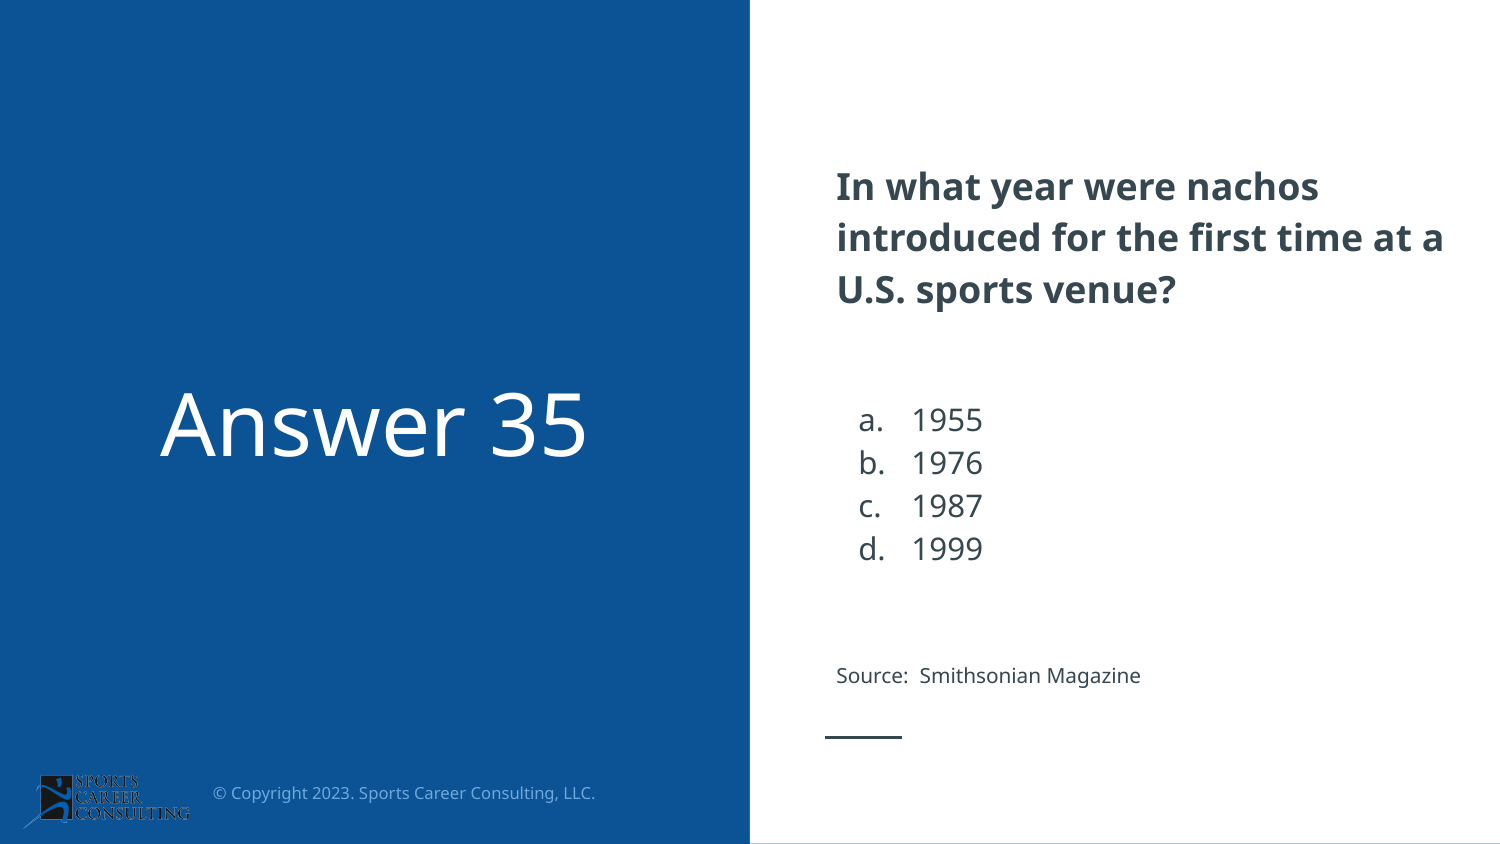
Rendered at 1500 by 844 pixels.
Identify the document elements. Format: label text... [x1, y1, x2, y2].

text_box © Copyright 2023. Sports Career Consulting, LLC. [197, 767, 750, 838]
picture [22, 774, 190, 829]
list In what year were nachos introduced for the first time at a U.S. sports venue? 1955 1976 1987 1999 Source: Smithsonian Magazine [821, 118, 1486, 725]
title Answer 35 [43, 298, 708, 546]
